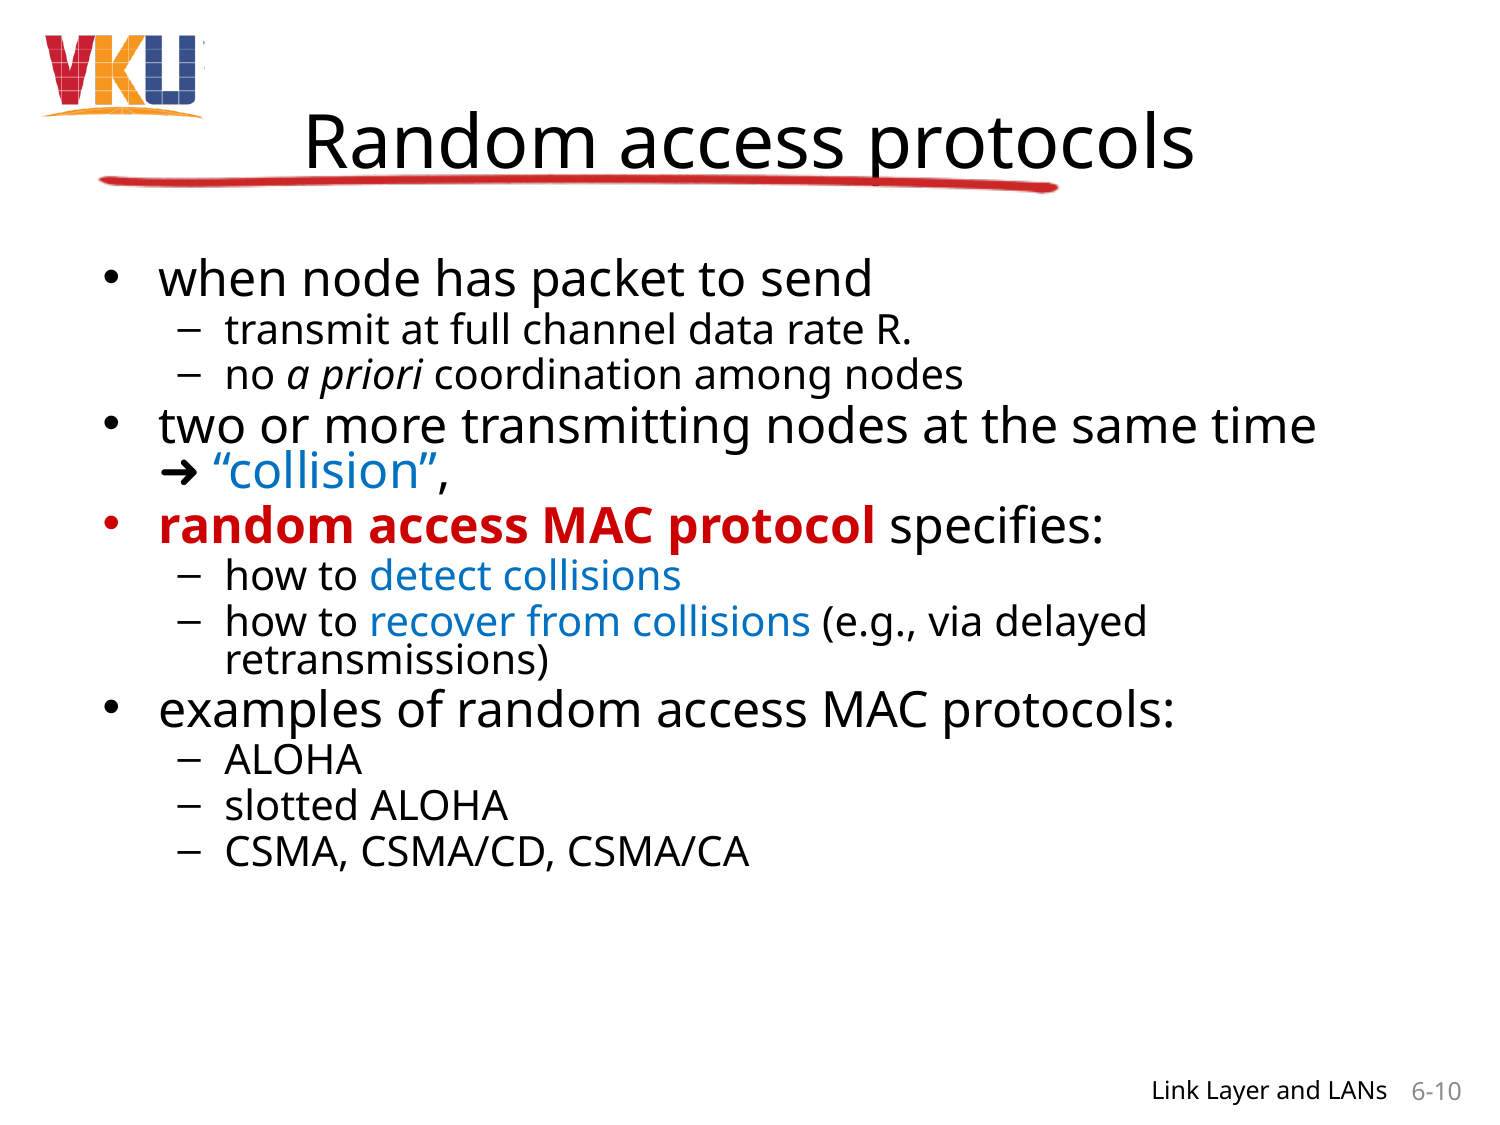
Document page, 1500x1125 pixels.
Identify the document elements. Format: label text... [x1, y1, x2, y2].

picture [94, 170, 1070, 200]
slide_number 6-10 [1387, 1069, 1478, 1115]
title Random access protocols [75, 45, 1425, 233]
list when node has packet to send transmit at full channel data rate R. no a priori coordination among nodes two or more transmitting nodes at the same time ➜ “collision”, random access MAC protocol specifies: how to detect collisions how to recover from collisions (e.g., via delayed retransmissions) examples of random access MAC protocols: ALOHA slotted ALOHA CSMA, CSMA/CD, CSMA/CA [87, 253, 1363, 1016]
footer Link Layer and LANs [1045, 1069, 1404, 1110]
picture [30, 21, 211, 129]
